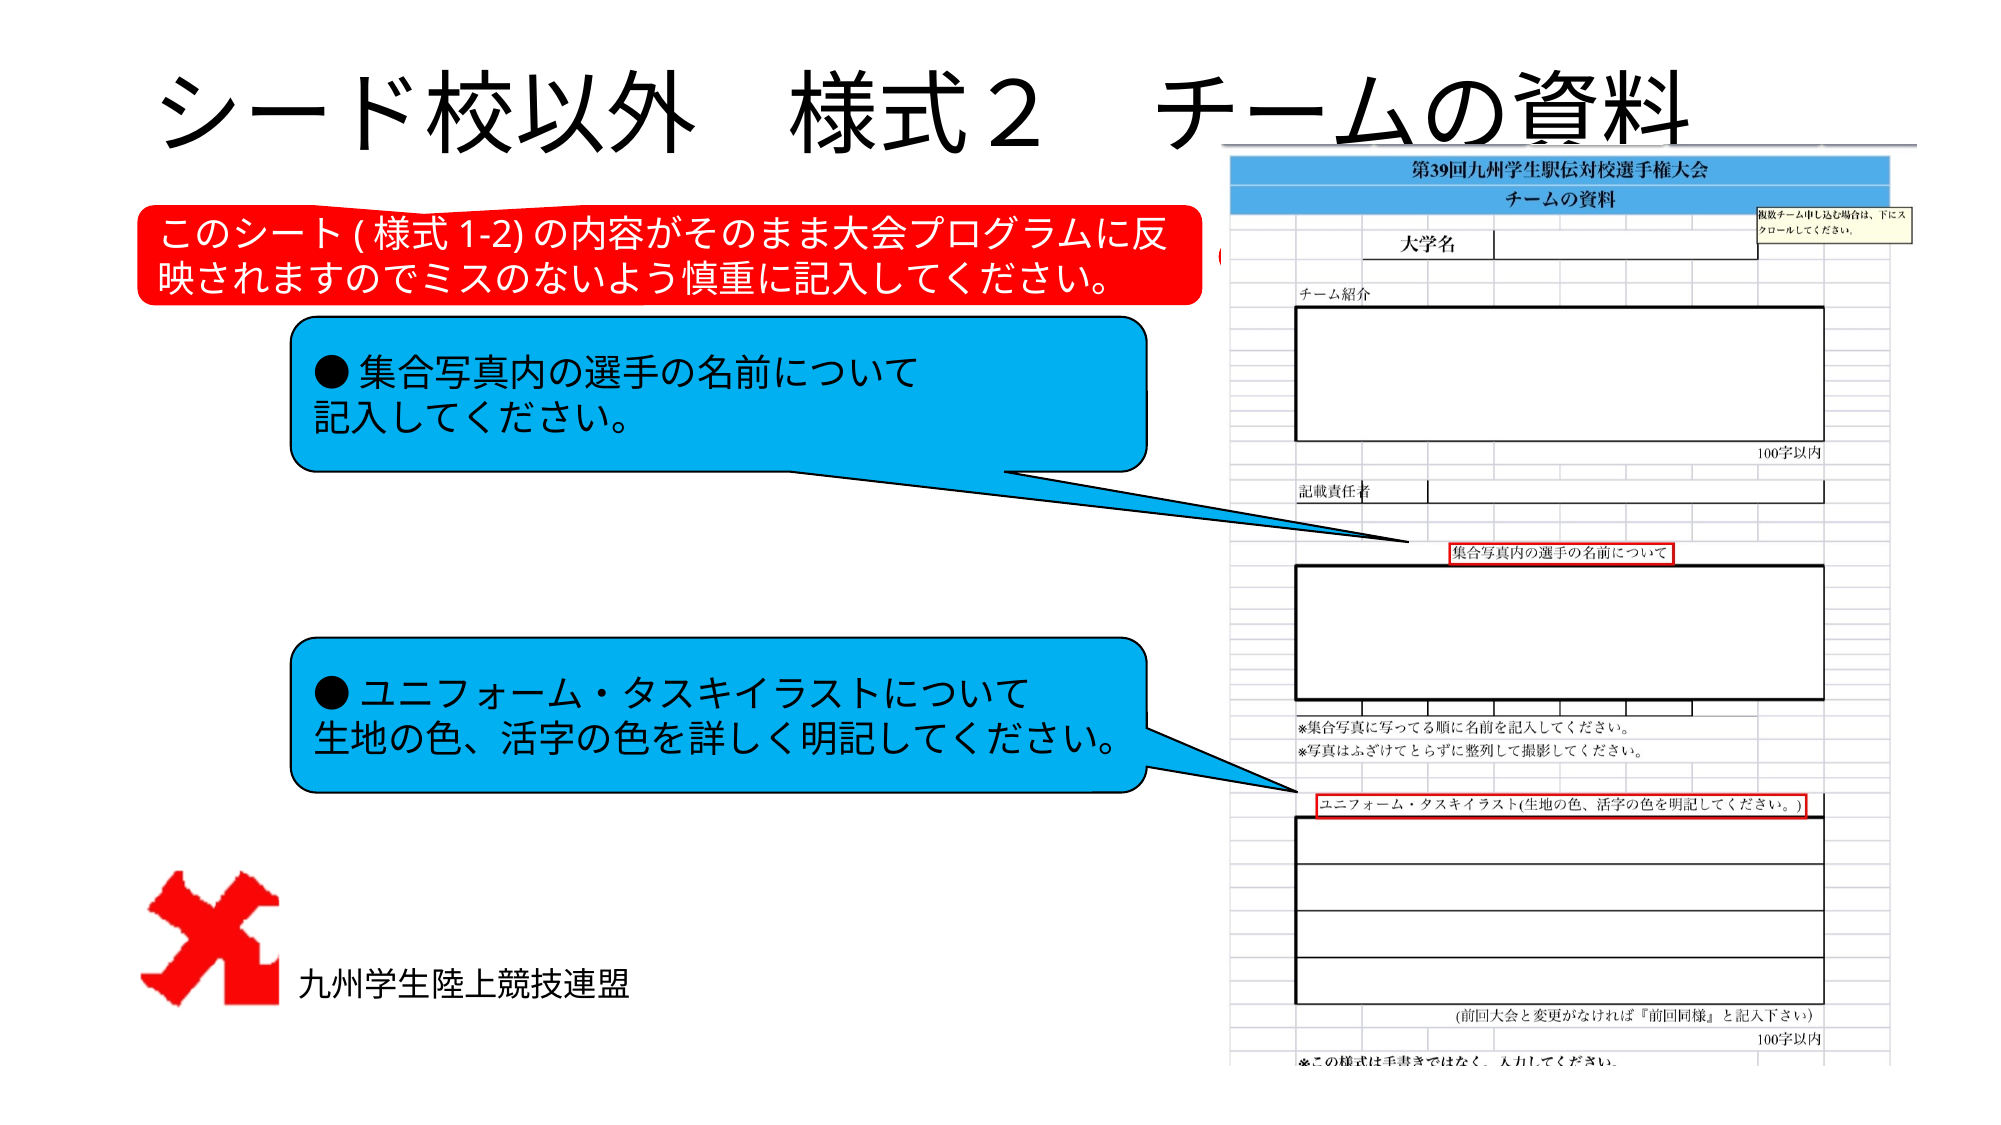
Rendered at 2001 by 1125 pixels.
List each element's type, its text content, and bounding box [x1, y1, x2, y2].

text_box ●ユニフォーム・タスキイラストについて 生地の色、活字の色を詳しく明記してください。 [289, 636, 1221, 794]
text_box ●集合写真内の選手の名前について 記入してください。 [289, 315, 1221, 522]
picture [1221, 144, 1917, 1066]
text_box このシート(様式1-2)の内容がそのまま大会プログラムに反映されますのでミスのないよう慎重に記入してください。 [136, 204, 1204, 307]
title シード校以外 様式２ チームの資料 [137, 59, 1863, 174]
picture [137, 863, 284, 1014]
